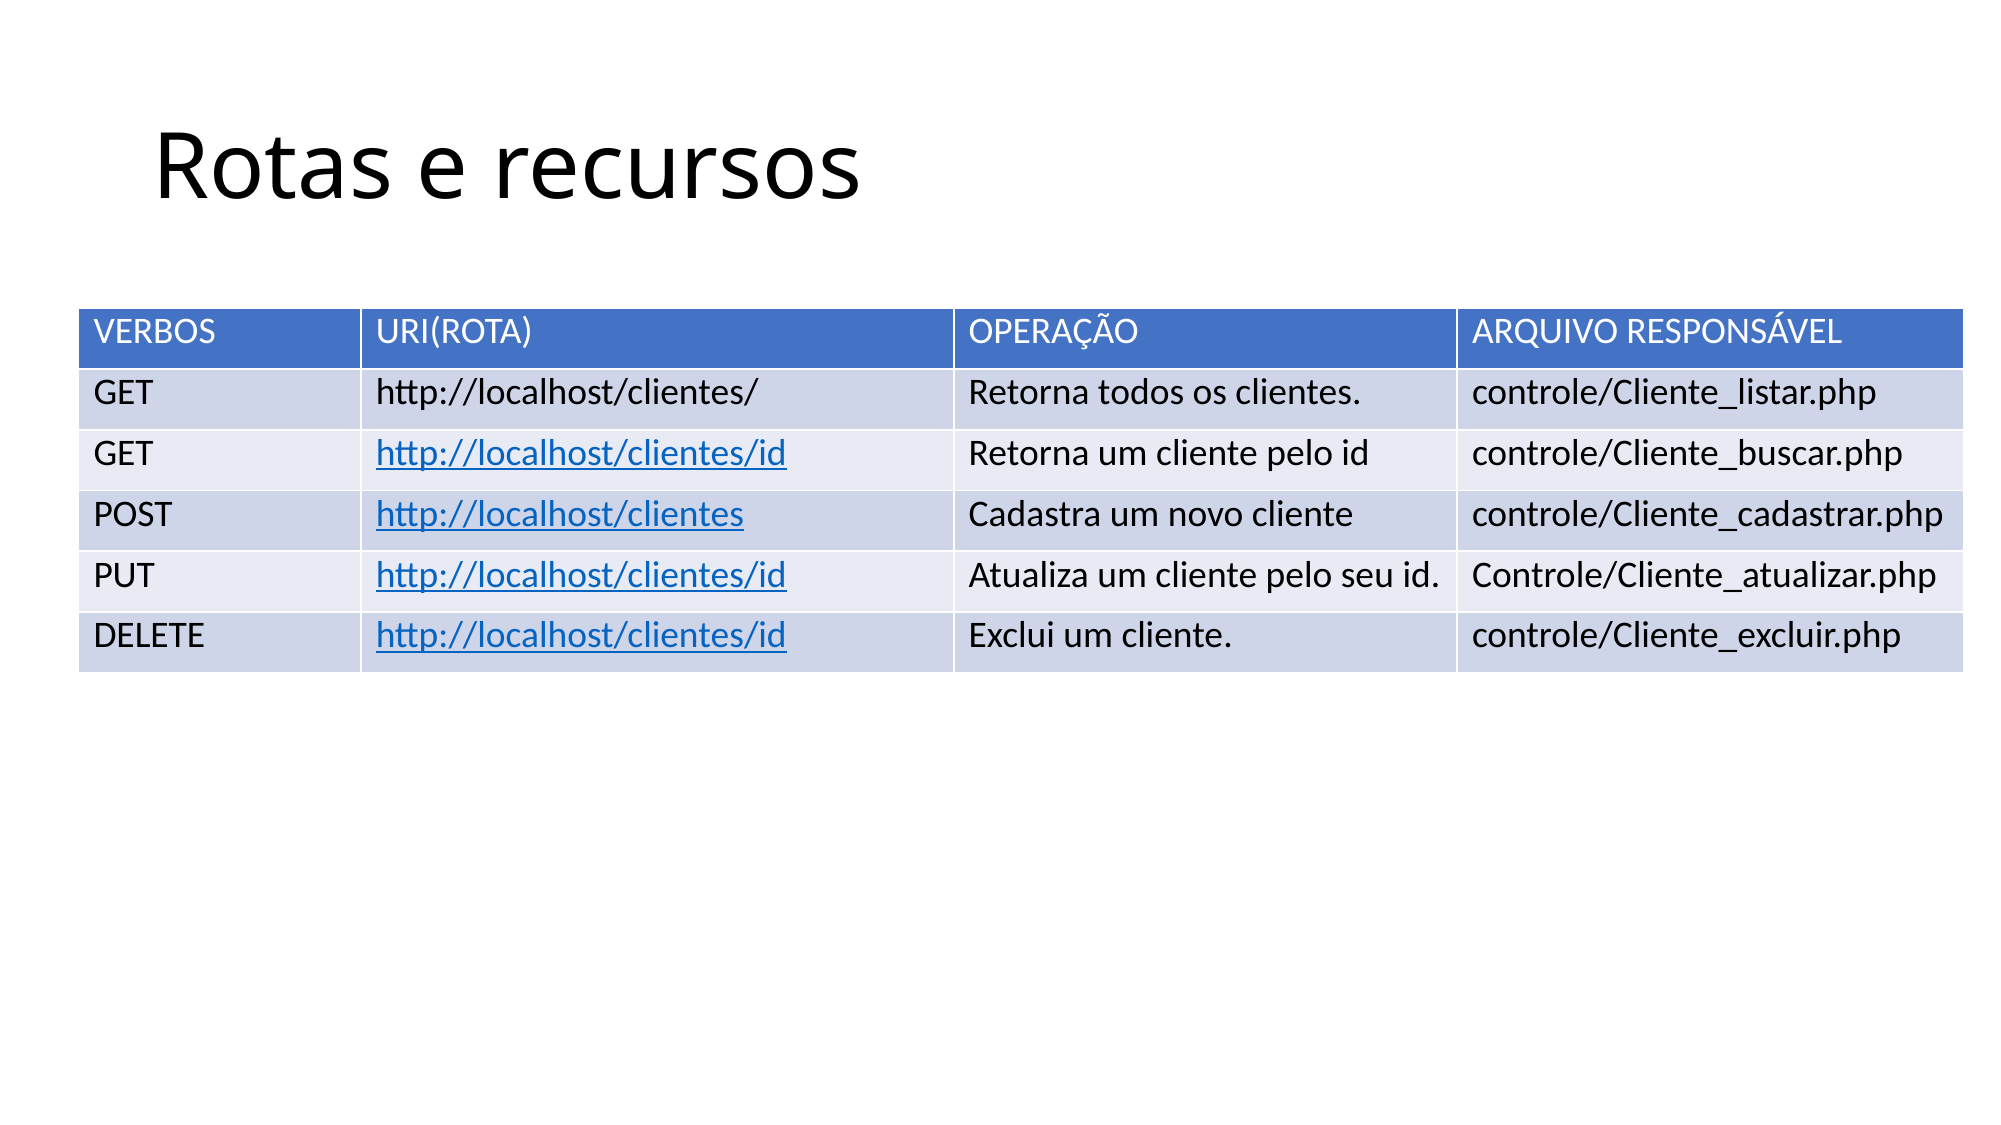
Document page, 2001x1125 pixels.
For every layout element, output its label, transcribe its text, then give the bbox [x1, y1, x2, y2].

table_cell http://localhost/clientes/id [362, 431, 953, 490]
table_cell Exclui um cliente. [955, 613, 1456, 672]
table_cell Cadastra um novo cliente [955, 491, 1456, 550]
title Rotas e recursos [137, 59, 1863, 278]
table_cell controle/Cliente_listar.php [1458, 370, 1963, 429]
table_cell Retorna todos os clientes. [955, 370, 1456, 429]
table_cell http://localhost/clientes/ [362, 370, 953, 429]
table_cell POST [79, 491, 360, 550]
table_cell controle/Cliente_cadastrar.php [1458, 491, 1963, 550]
table_header URI(ROTA) [362, 309, 953, 368]
table_cell PUT [79, 552, 360, 611]
table_header ARQUIVO RESPONSÁVEL [1458, 309, 1963, 368]
table_cell http://localhost/clientes [362, 491, 953, 550]
table_cell http://localhost/clientes/id [362, 552, 953, 611]
table_header VERBOS [79, 309, 360, 368]
table_cell controle/Cliente_buscar.php [1458, 431, 1963, 490]
table_cell DELETE [79, 613, 360, 672]
table_header OPERAÇÃO [955, 309, 1456, 368]
table_cell Controle/Cliente_atualizar.php [1458, 552, 1963, 611]
table_cell http://localhost/clientes/id [362, 613, 953, 672]
table_cell GET [79, 431, 360, 490]
table_cell controle/Cliente_excluir.php [1458, 613, 1963, 672]
table_cell Retorna um cliente pelo id [955, 431, 1456, 490]
table_cell Atualiza um cliente pelo seu id. [955, 552, 1456, 611]
table_cell GET [79, 370, 360, 429]
